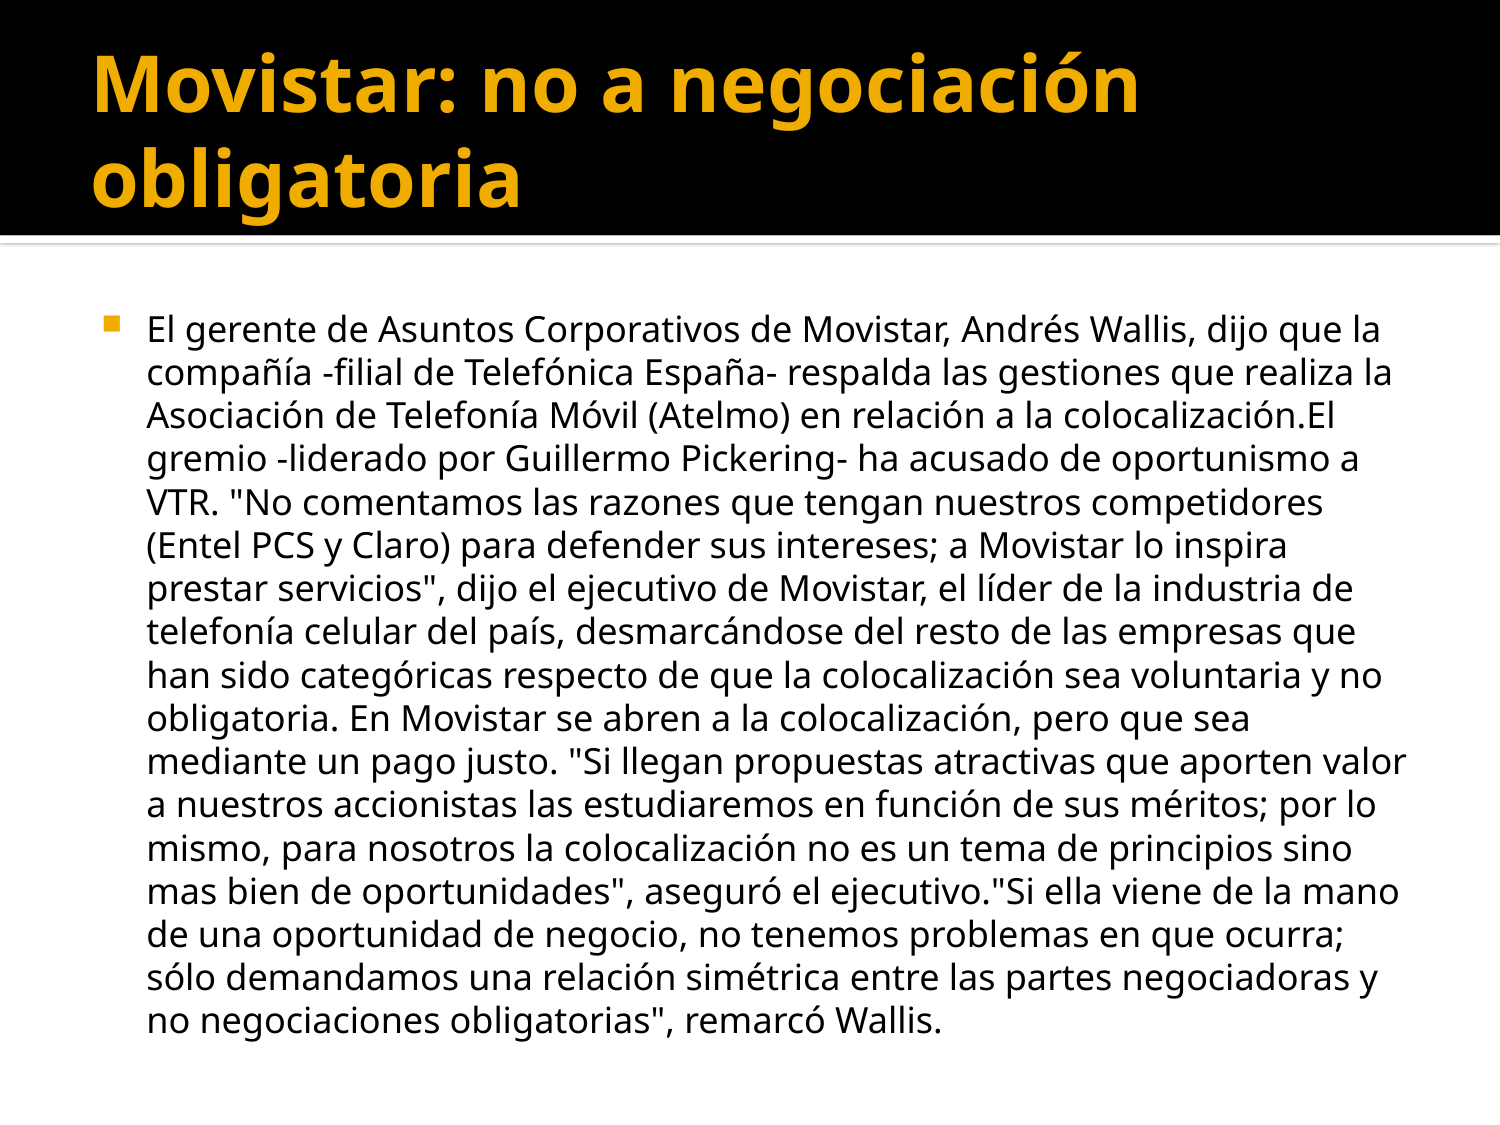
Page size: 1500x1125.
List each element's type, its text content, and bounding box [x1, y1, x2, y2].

list El gerente de Asuntos Corporativos de Movistar, Andrés Wallis, dijo que la compañía -filial de Telefónica España- respalda las gestiones que realiza la Asociación de Telefonía Móvil (Atelmo) en relación a la colocalización.El gremio -liderado por Guillermo Pickering- ha acusado de oportunismo a VTR. "No comentamos las razones que tengan nuestros competidores (Entel PCS y Claro) para defender sus intereses; a Movistar lo inspira prestar servicios", dijo el ejecutivo de Movistar, el líder de la industria de telefonía celular del país, desmarcándose del resto de las empresas que han sido categóricas respecto de que la colocalización sea voluntaria y no obligatoria. En Movistar se abren a la colocalización, pero que sea mediante un pago justo. "Si llegan propuestas atractivas que aporten valor a nuestros accionistas las estudiaremos en función de sus méritos; por lo mismo, para nosotros la colocalización no es un tema de principios sino mas bien de oportunidades", aseguró el ejecutivo."Si ella viene de la mano de una oportunidad de negocio, no tenemos problemas en que ocurra; sólo demandamos una relación simétrica entre las partes negociadoras y no negociaciones obligatorias", remarcó Wallis. [75, 291, 1425, 1050]
title Movistar: no a negociación obligatoria [75, 25, 1425, 231]
